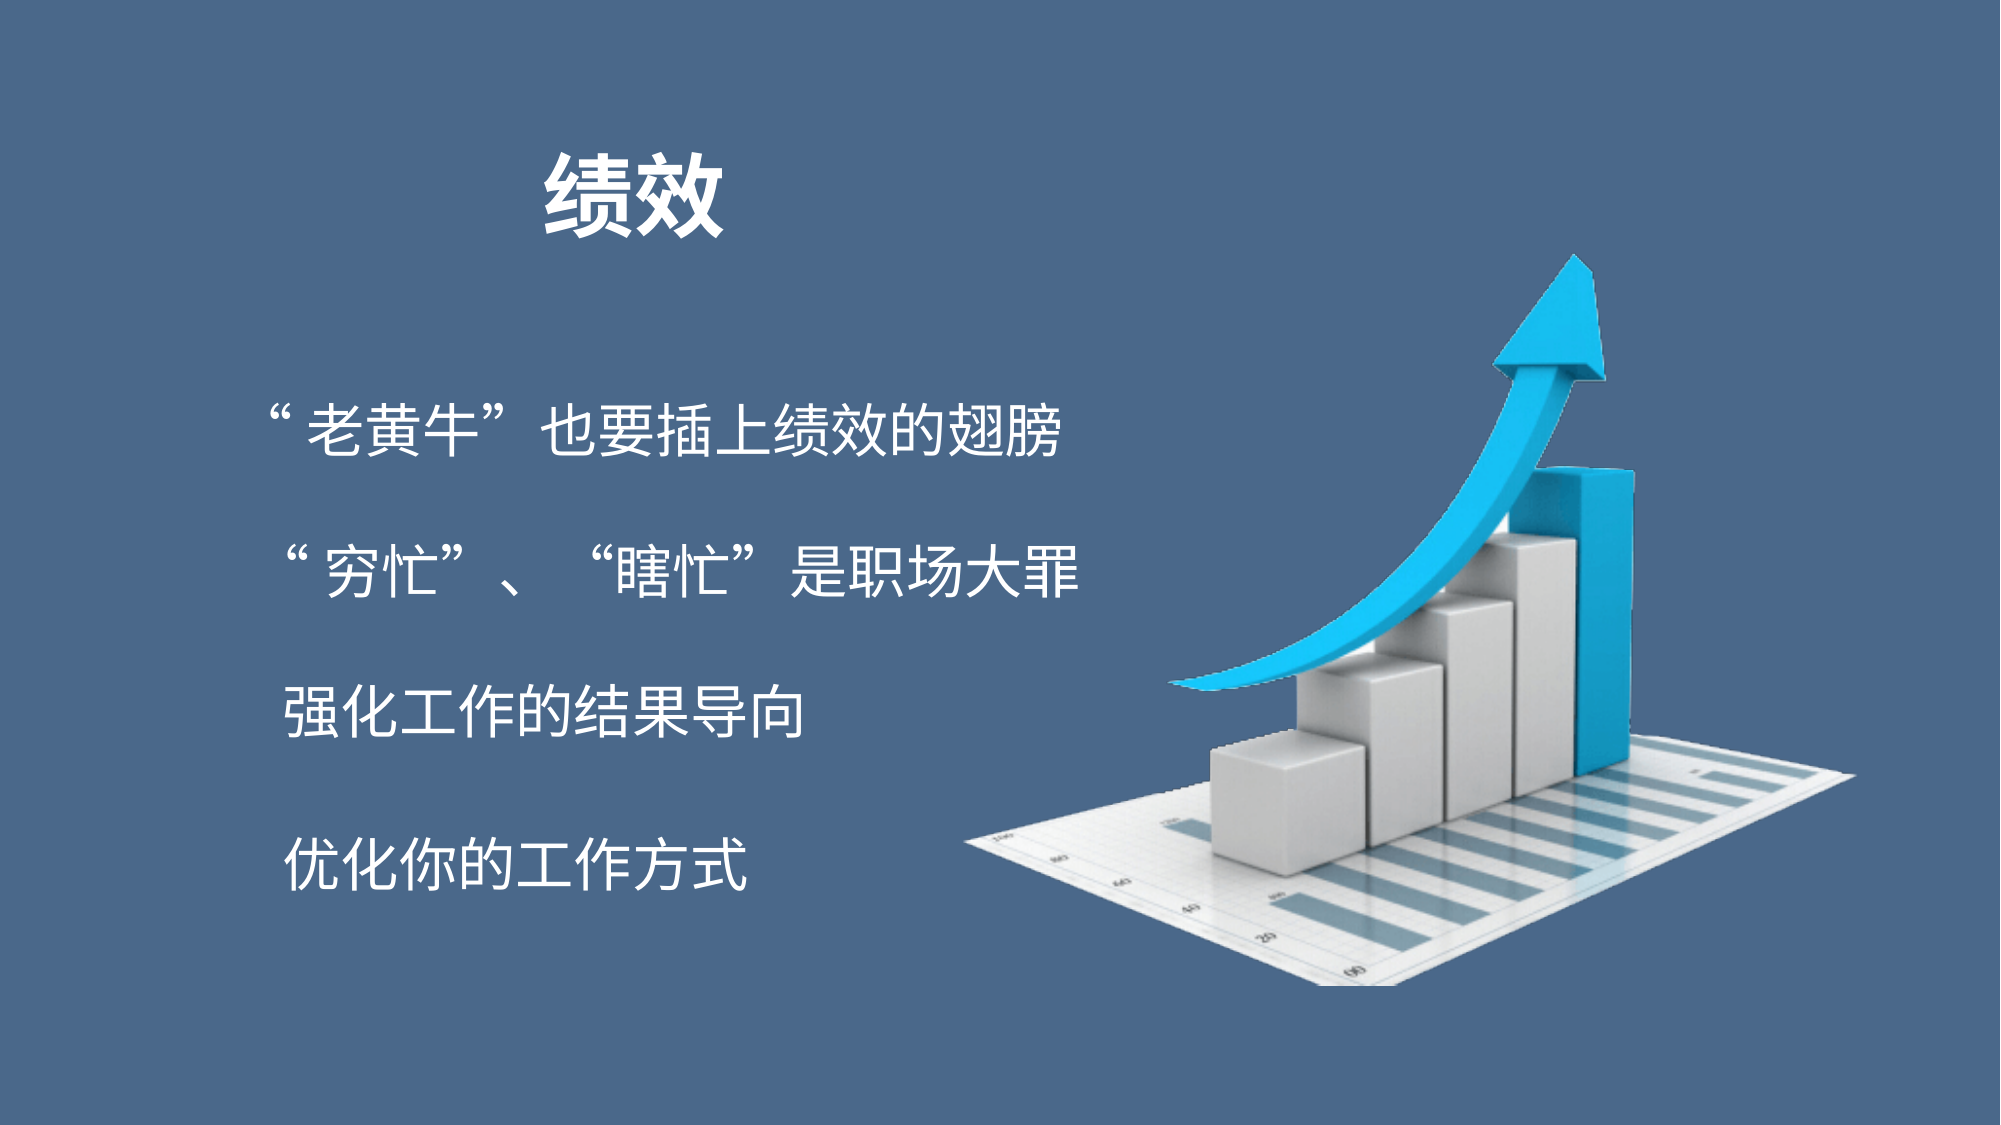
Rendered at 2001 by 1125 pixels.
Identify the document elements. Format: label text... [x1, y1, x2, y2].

text_box “老黄牛”也要插上绩效的翅膀 [219, 386, 963, 472]
text_box 绩效 [527, 130, 742, 256]
text_box “穷忙”、“瞎忙”是职场大罪 [236, 527, 963, 613]
picture [963, 139, 1973, 986]
text_box 强化工作的结果导向 [267, 668, 963, 753]
text_box 优化你的工作方式 [267, 820, 963, 906]
